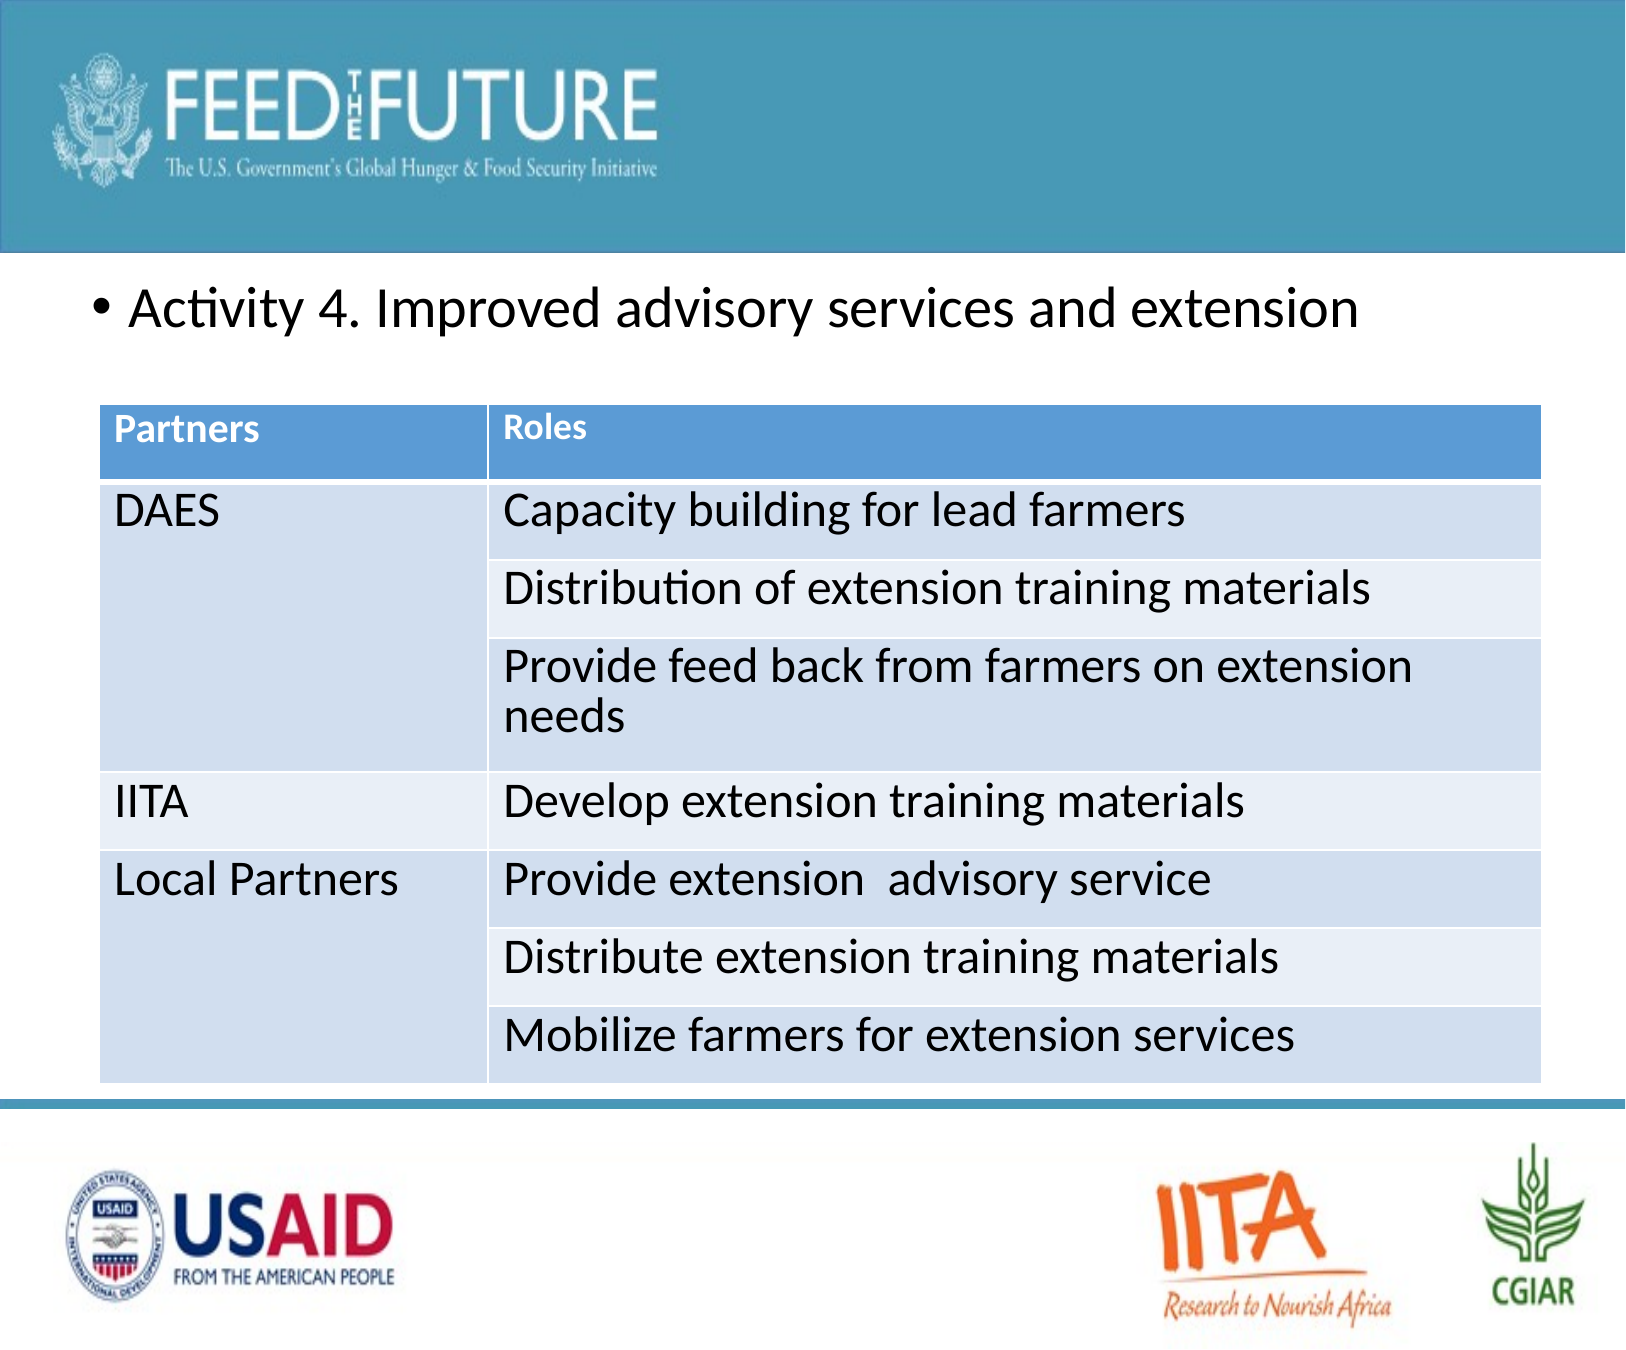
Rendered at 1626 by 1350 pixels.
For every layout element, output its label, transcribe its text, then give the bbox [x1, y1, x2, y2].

table_cell Provide extension advisory service [489, 851, 1541, 927]
table_cell Develop extension training materials [489, 773, 1541, 849]
table_header Partners [100, 405, 487, 479]
table_cell IITA [100, 773, 487, 849]
table_header Roles [489, 405, 1541, 479]
table_cell Capacity building for lead farmers [489, 485, 1541, 559]
table_cell Distribution of extension training materials [489, 561, 1541, 637]
table_cell Distribute extension training materials [489, 929, 1541, 1005]
table_cell Local Partners [100, 851, 487, 1083]
list Activity 4. Improved advisory services and extension [74, 268, 1537, 1160]
picture [1537, 1099, 1626, 1109]
picture [0, 0, 1626, 253]
picture [0, 1142, 1625, 1349]
picture [0, 1099, 74, 1109]
table_cell Mobilize farmers for extension services [489, 1007, 1541, 1083]
table_cell DAES [100, 485, 487, 771]
table_cell Provide feed back from farmers on extension needs [489, 639, 1541, 771]
